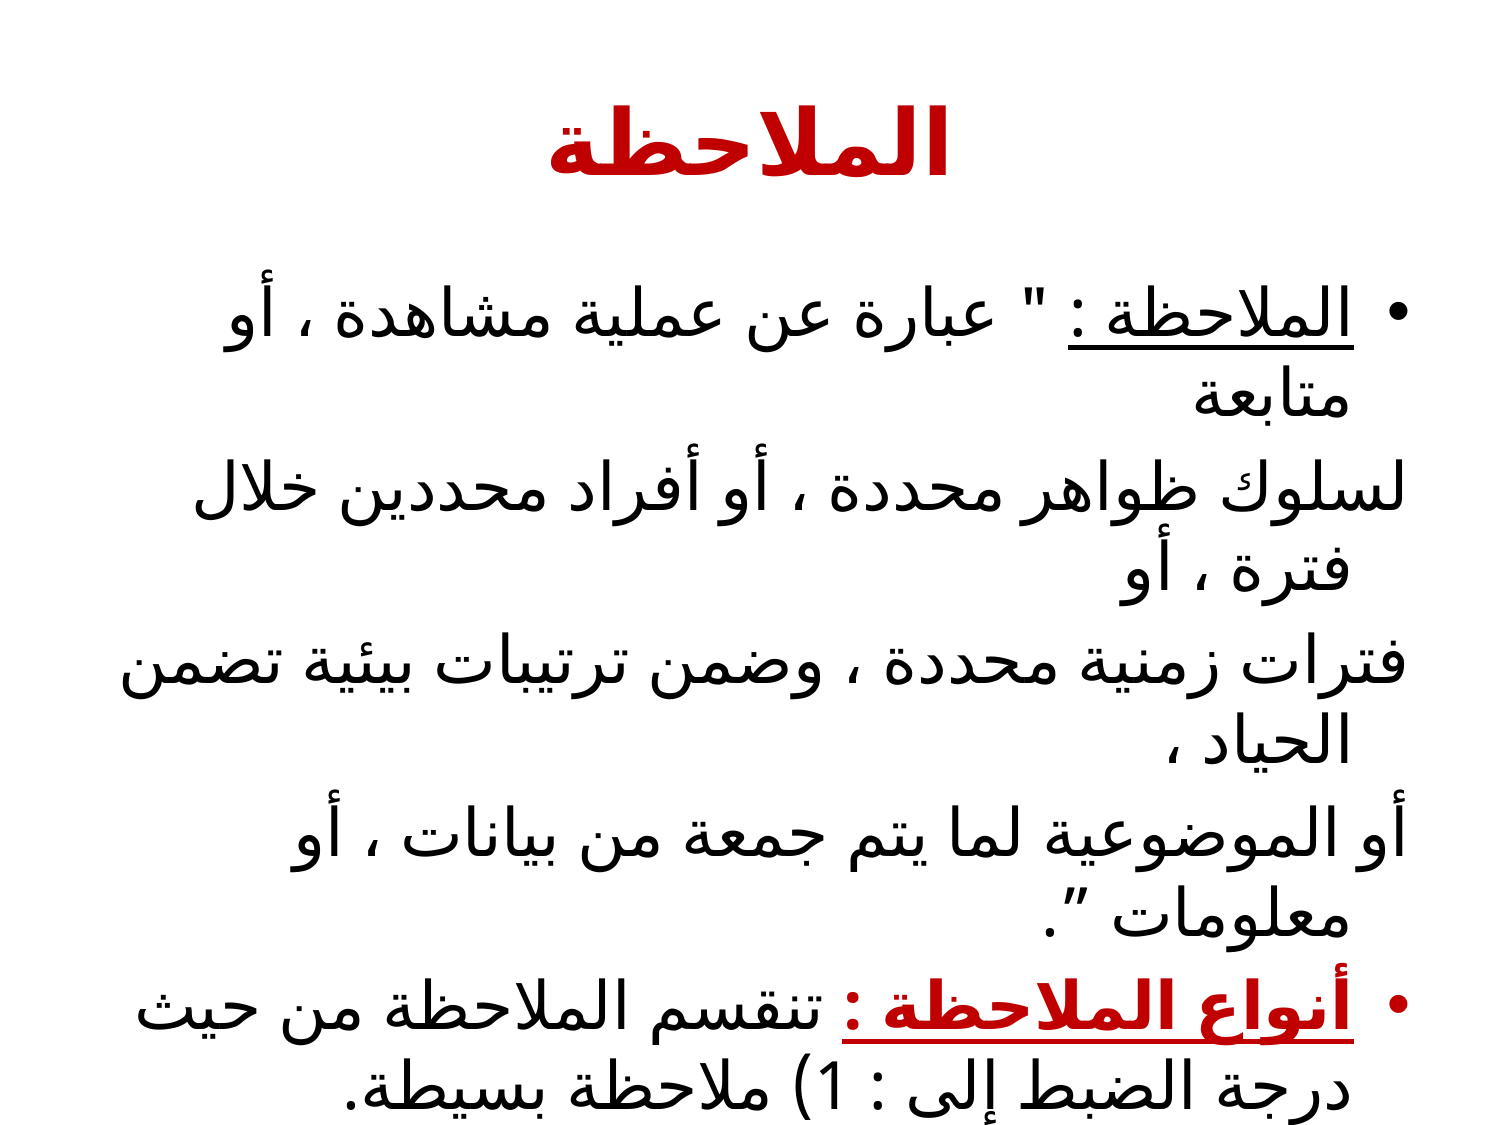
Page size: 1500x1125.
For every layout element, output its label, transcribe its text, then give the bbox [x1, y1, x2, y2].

title الملاحظة [75, 45, 1425, 233]
list الملاحظة : " عبارة عن عملية مشاهدة ، أو متابعة لسلوك ظواهر محددة ، أو أفراد محددين خلال فترة ، أو فترات زمنية محددة ، وضمن ترتيبات بيئية تضمن الحياد ، أو الموضوعية لما يتم جمعة من بيانات ، أو معلومات ”. أنواع الملاحظة : تنقسم الملاحظة من حيث درجة الضبط إلى : 1) ملاحظة بسيطة. 2) ملاحظة منتظمة. [75, 262, 1425, 1005]
